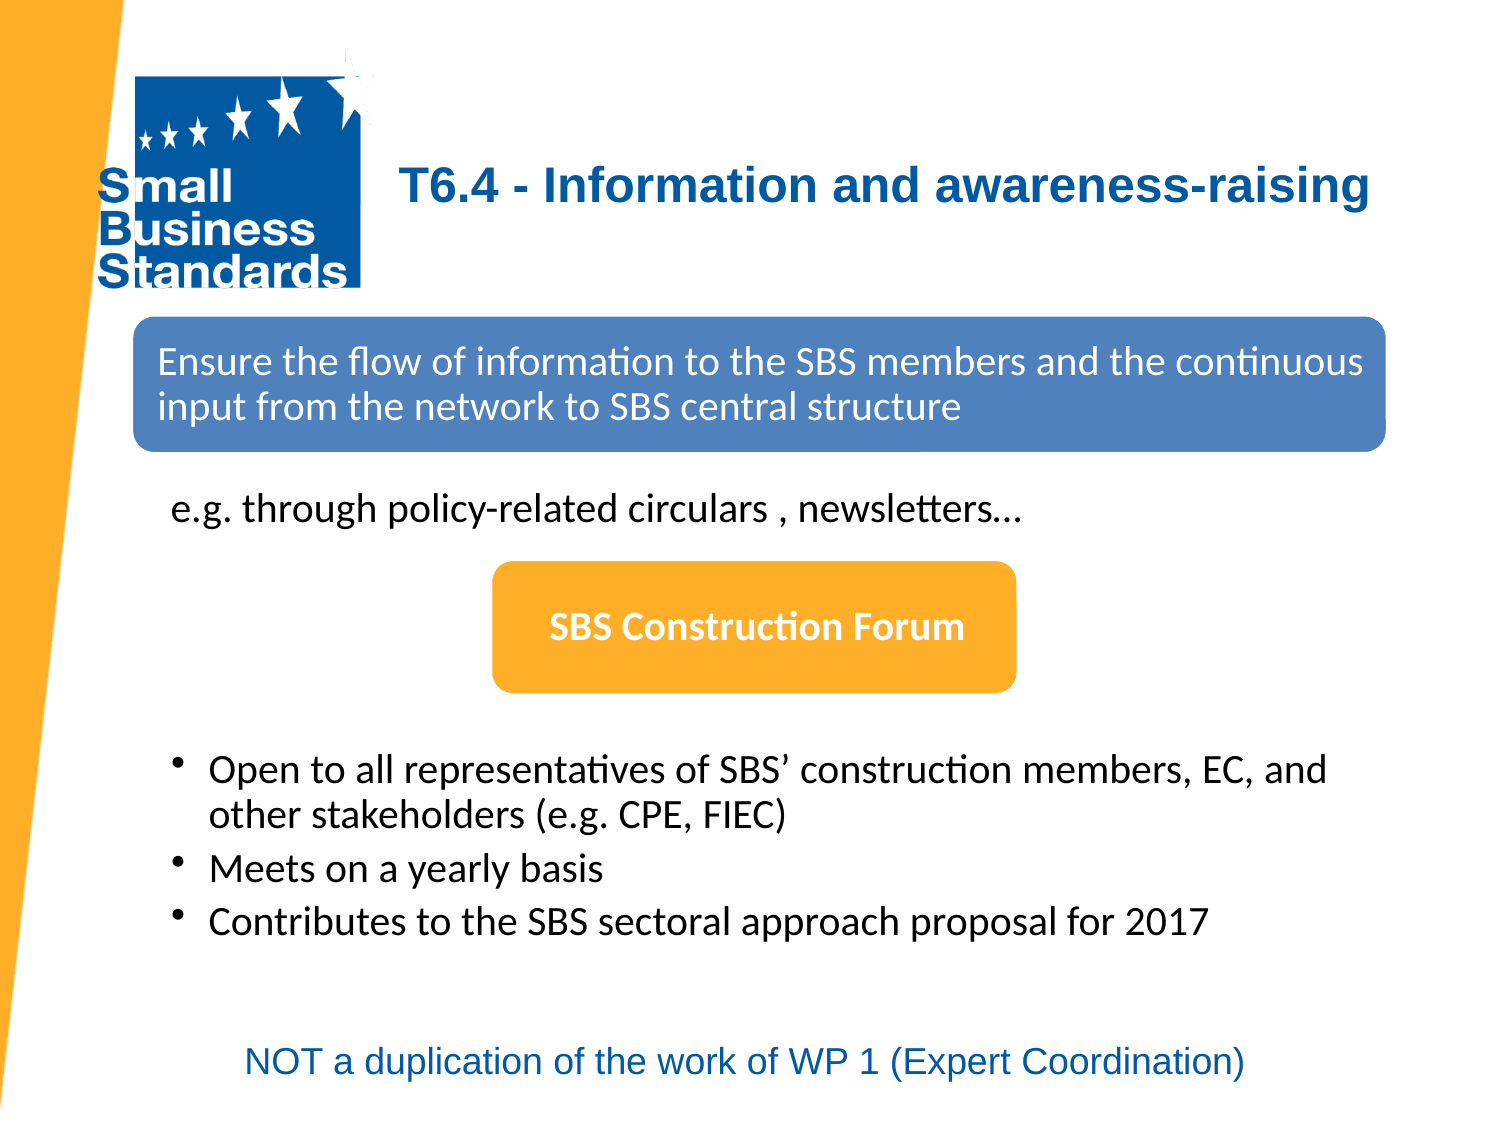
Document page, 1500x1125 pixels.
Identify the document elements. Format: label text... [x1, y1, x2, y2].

picture [0, 0, 374, 1125]
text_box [131, 314, 1389, 1012]
text_box T6.4 - Information and awareness-raising [383, 73, 1435, 291]
text_box NOT a duplication of the work of WP 1 (Expert Coordination) [131, 1029, 1360, 1125]
